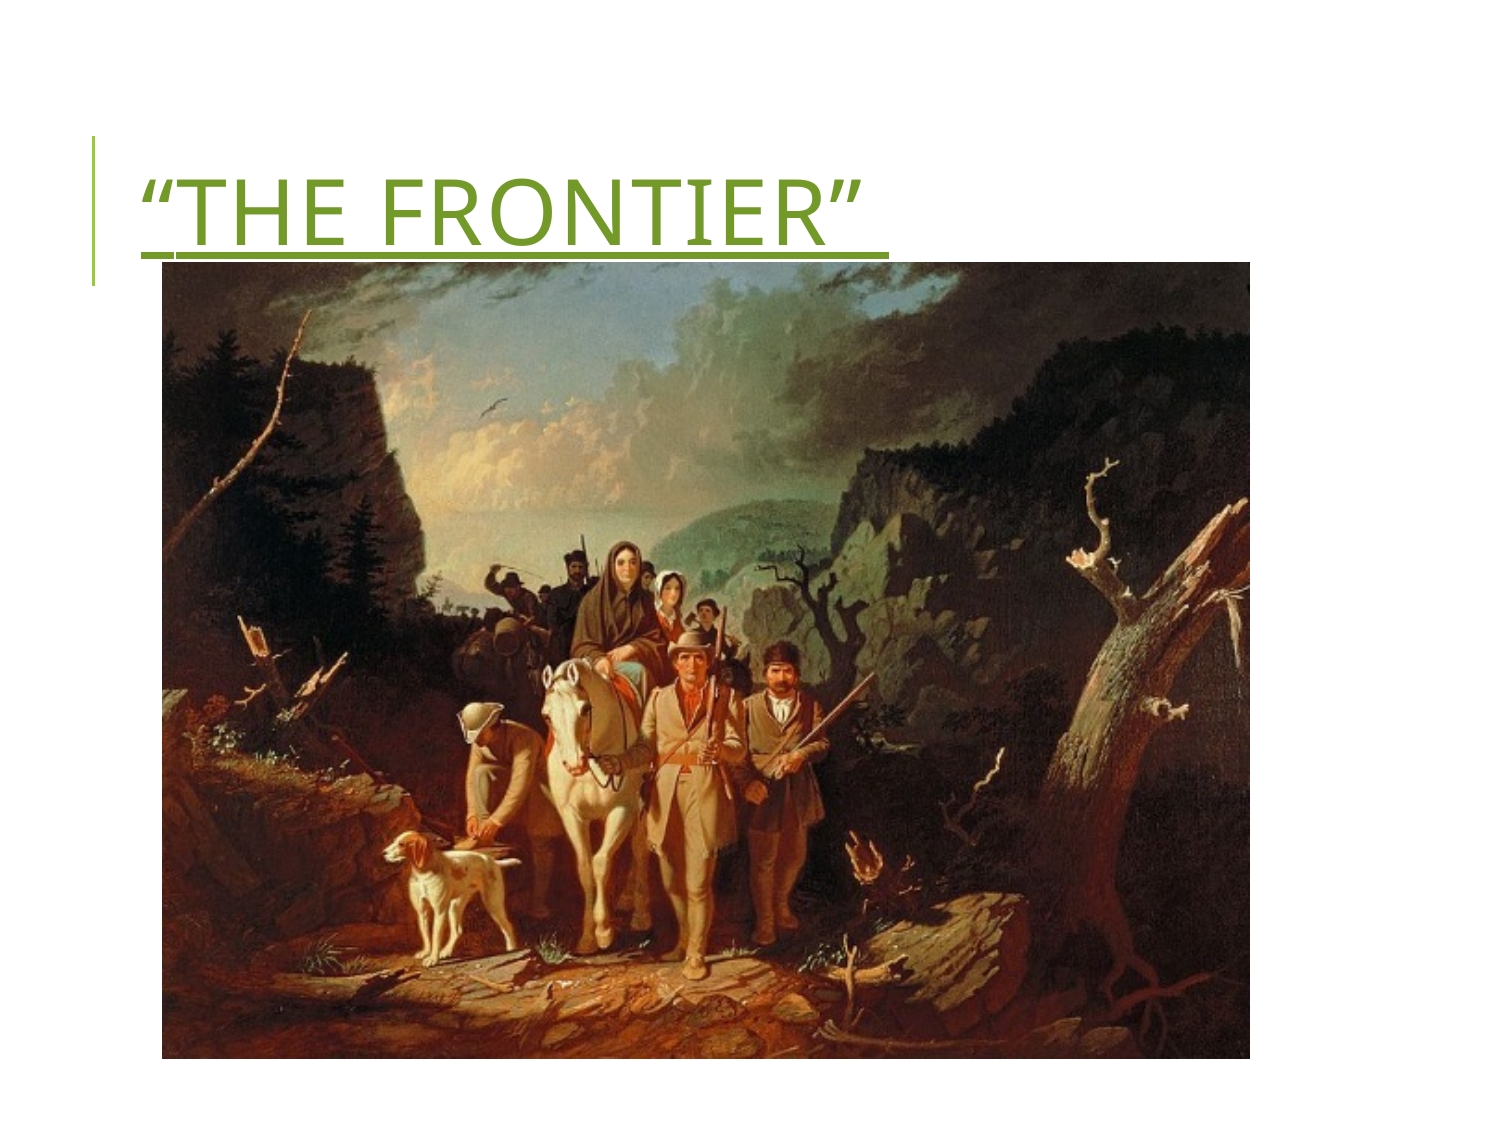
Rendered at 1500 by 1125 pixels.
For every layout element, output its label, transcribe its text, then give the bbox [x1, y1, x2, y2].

title “The Frontier” [126, 96, 1322, 342]
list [162, 262, 1251, 1060]
